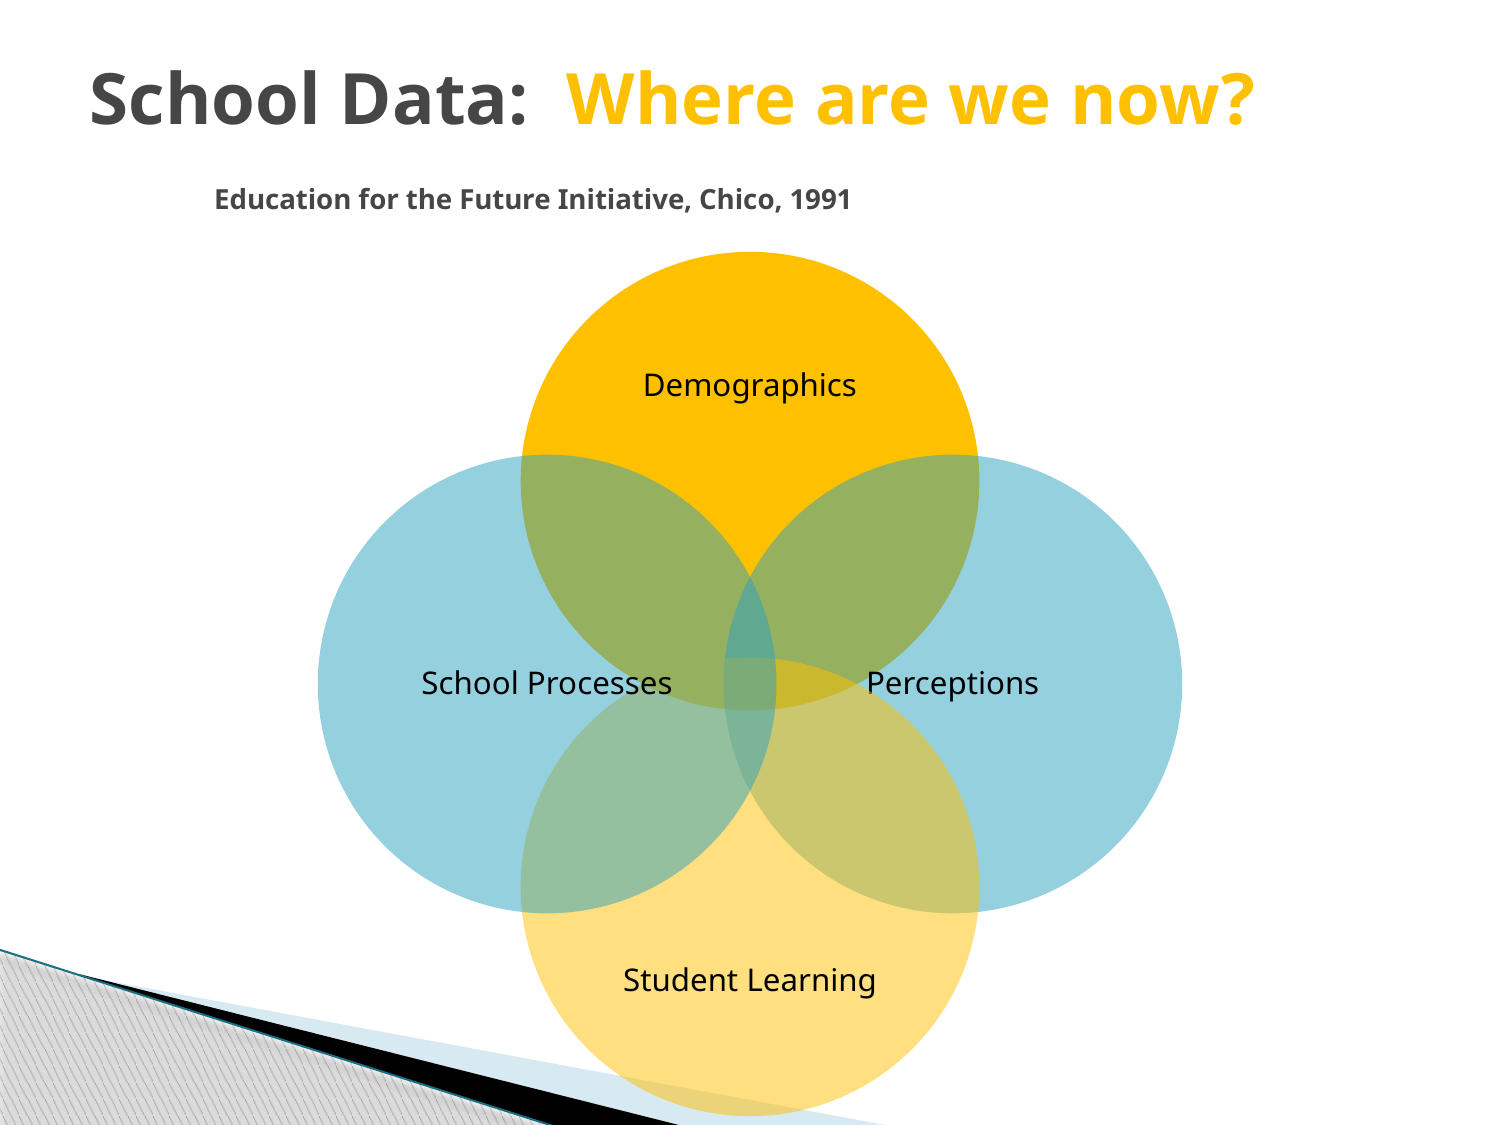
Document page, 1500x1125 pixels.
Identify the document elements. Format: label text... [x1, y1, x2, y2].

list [74, 242, 1426, 1125]
title School Data: Where are we now? Education for the Future Initiative, Chico, 1991 [75, 45, 1425, 233]
